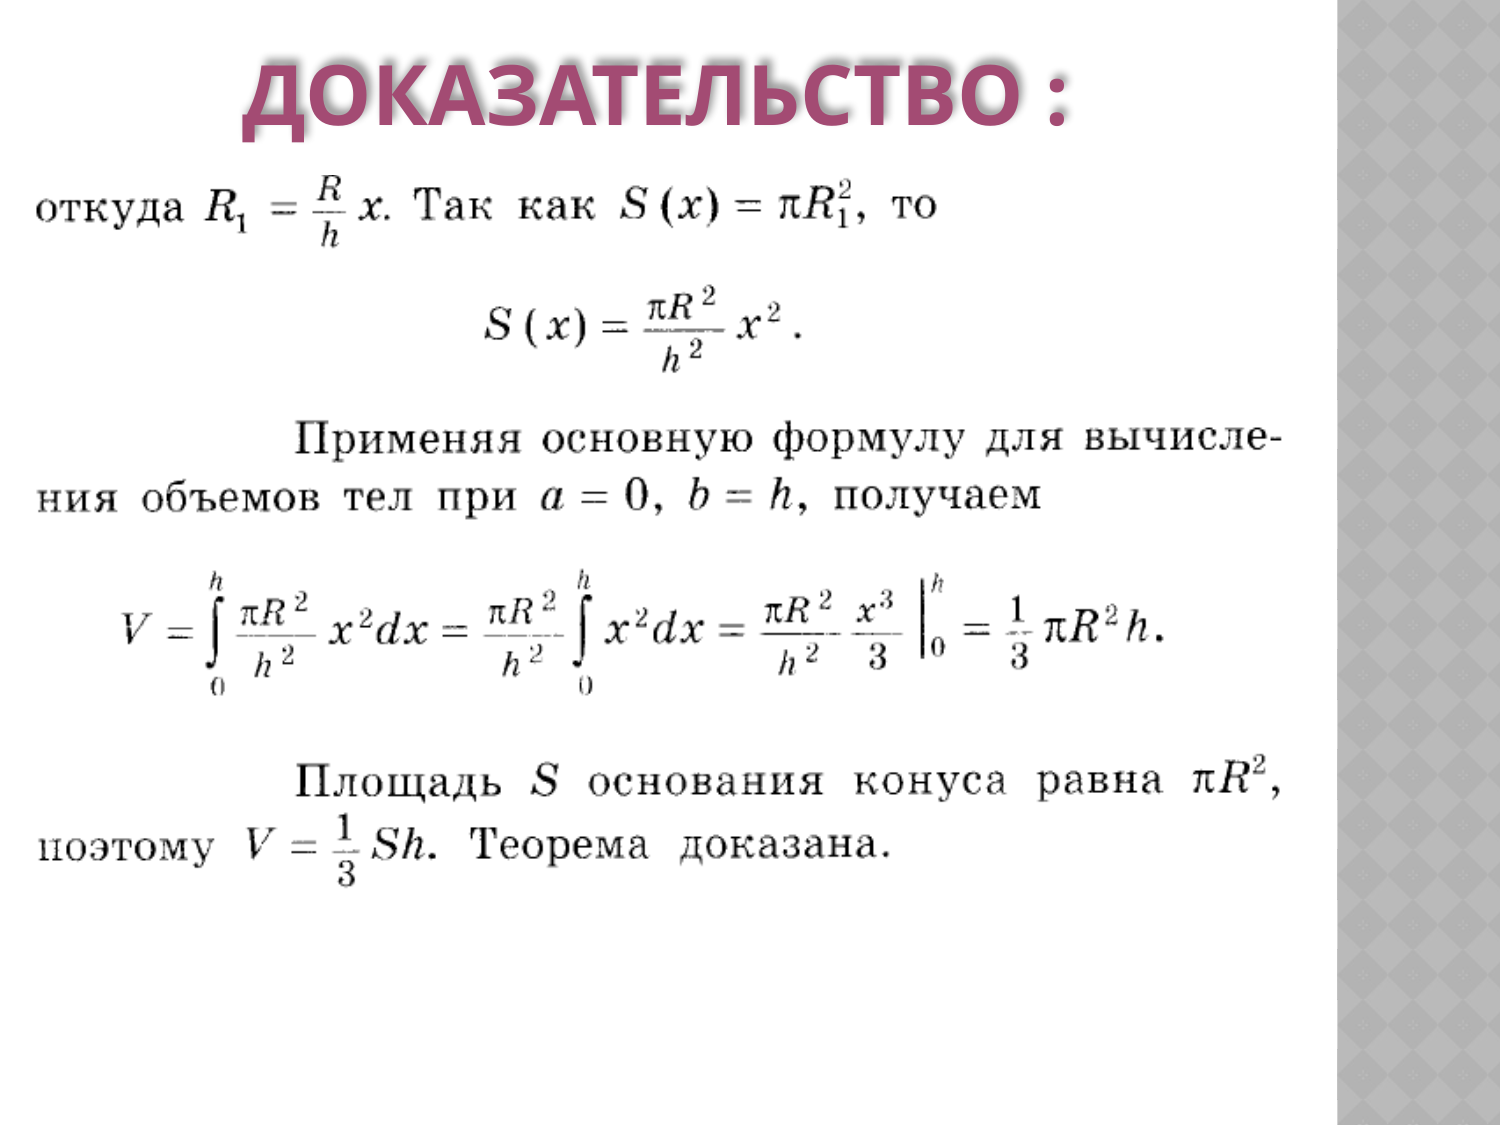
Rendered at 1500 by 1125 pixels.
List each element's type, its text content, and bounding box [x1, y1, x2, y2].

picture [0, 175, 1337, 915]
text_box ДОКАЗАТЕЛЬСТВО : [82, 35, 1231, 150]
